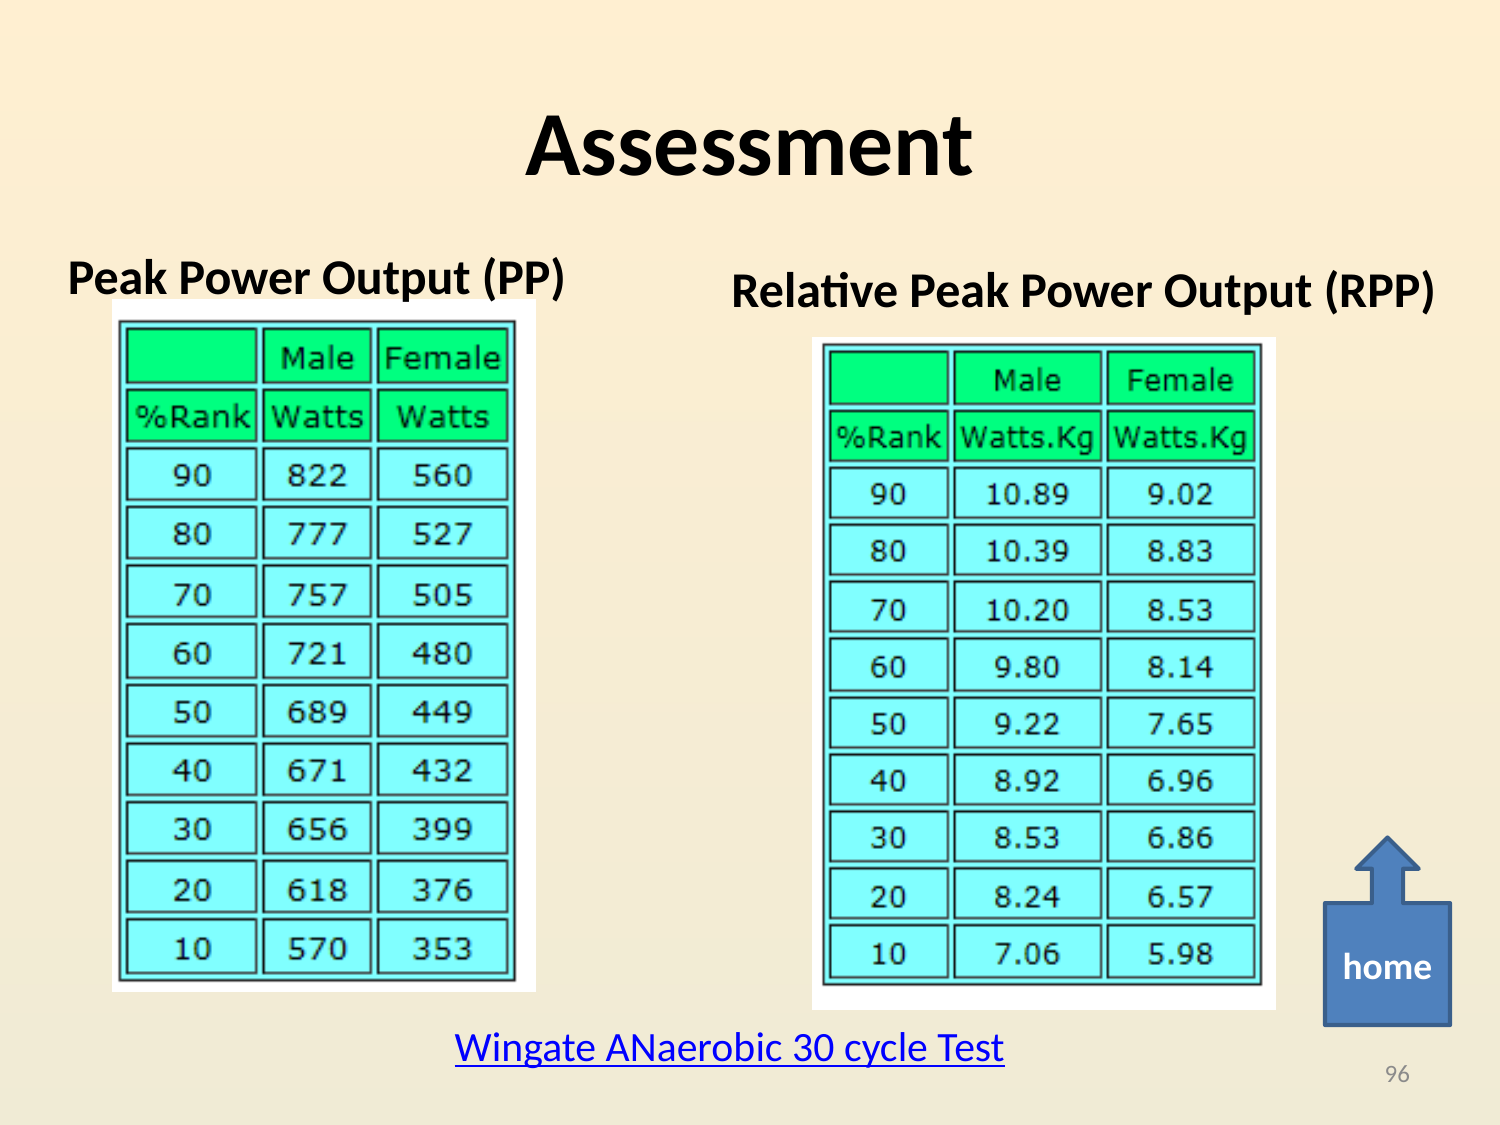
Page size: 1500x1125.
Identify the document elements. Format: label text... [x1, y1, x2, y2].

picture [812, 337, 1276, 1010]
text_box Wingate ANaerobic 30 cycle Test [439, 1012, 1021, 1078]
text_box Relative Peak Power Output (RPP) [716, 249, 1452, 325]
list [112, 299, 537, 992]
slide_number 96 [1074, 1042, 1425, 1103]
title Assessment [75, 45, 1425, 233]
text_box home [1322, 835, 1453, 1028]
text_box Peak Power Output (PP) [53, 237, 582, 313]
